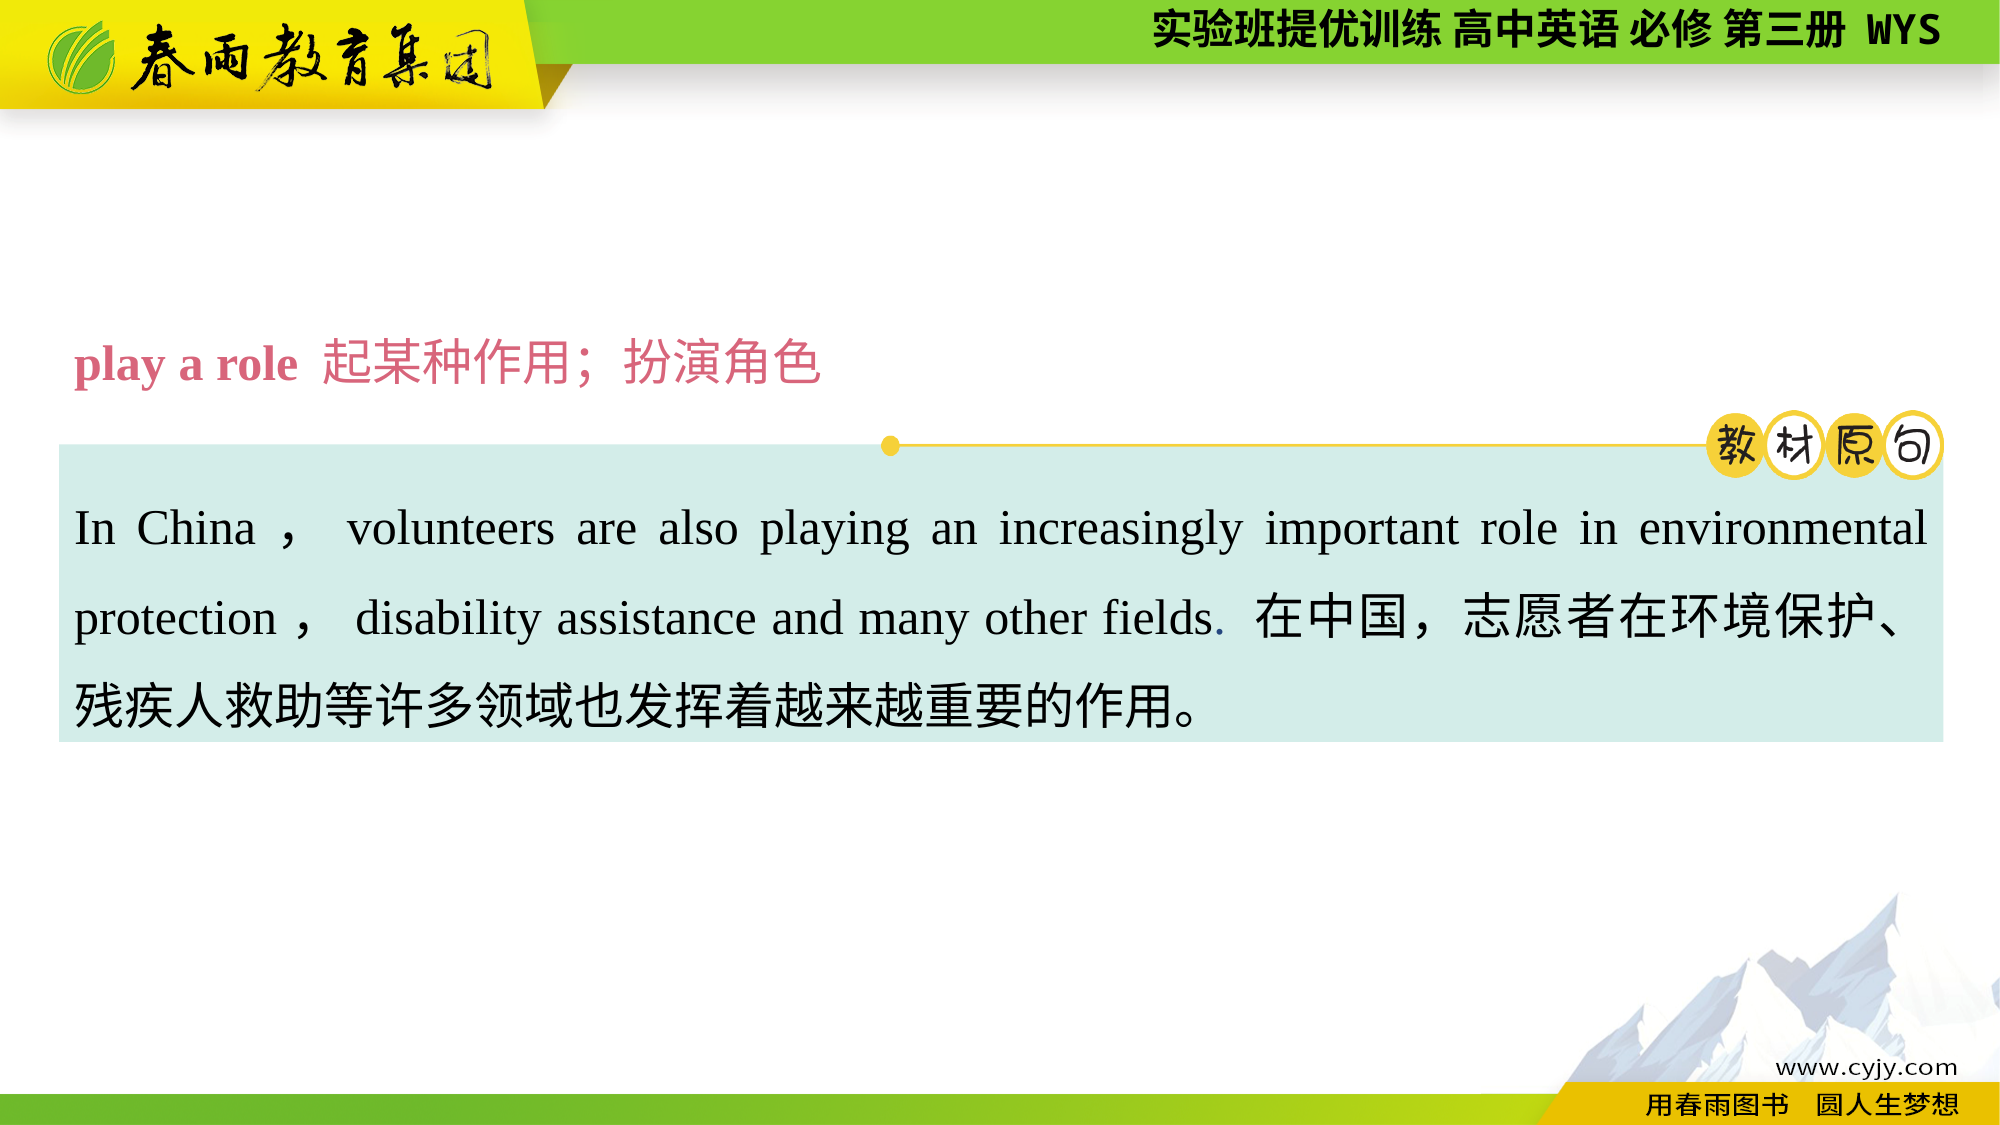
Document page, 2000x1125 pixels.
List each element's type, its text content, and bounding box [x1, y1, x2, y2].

text_box In China，volunteers are also playing an increasingly important role in environmental protection，disability assistance and many other fields. 在中国，志愿者在环境保护、残疾人救助等许多领域也发挥着越来越重要的作用。 [59, 444, 1944, 742]
list play a role 起某种作用；扮演角色 [59, 293, 1944, 388]
picture [0, 0, 2000, 1125]
